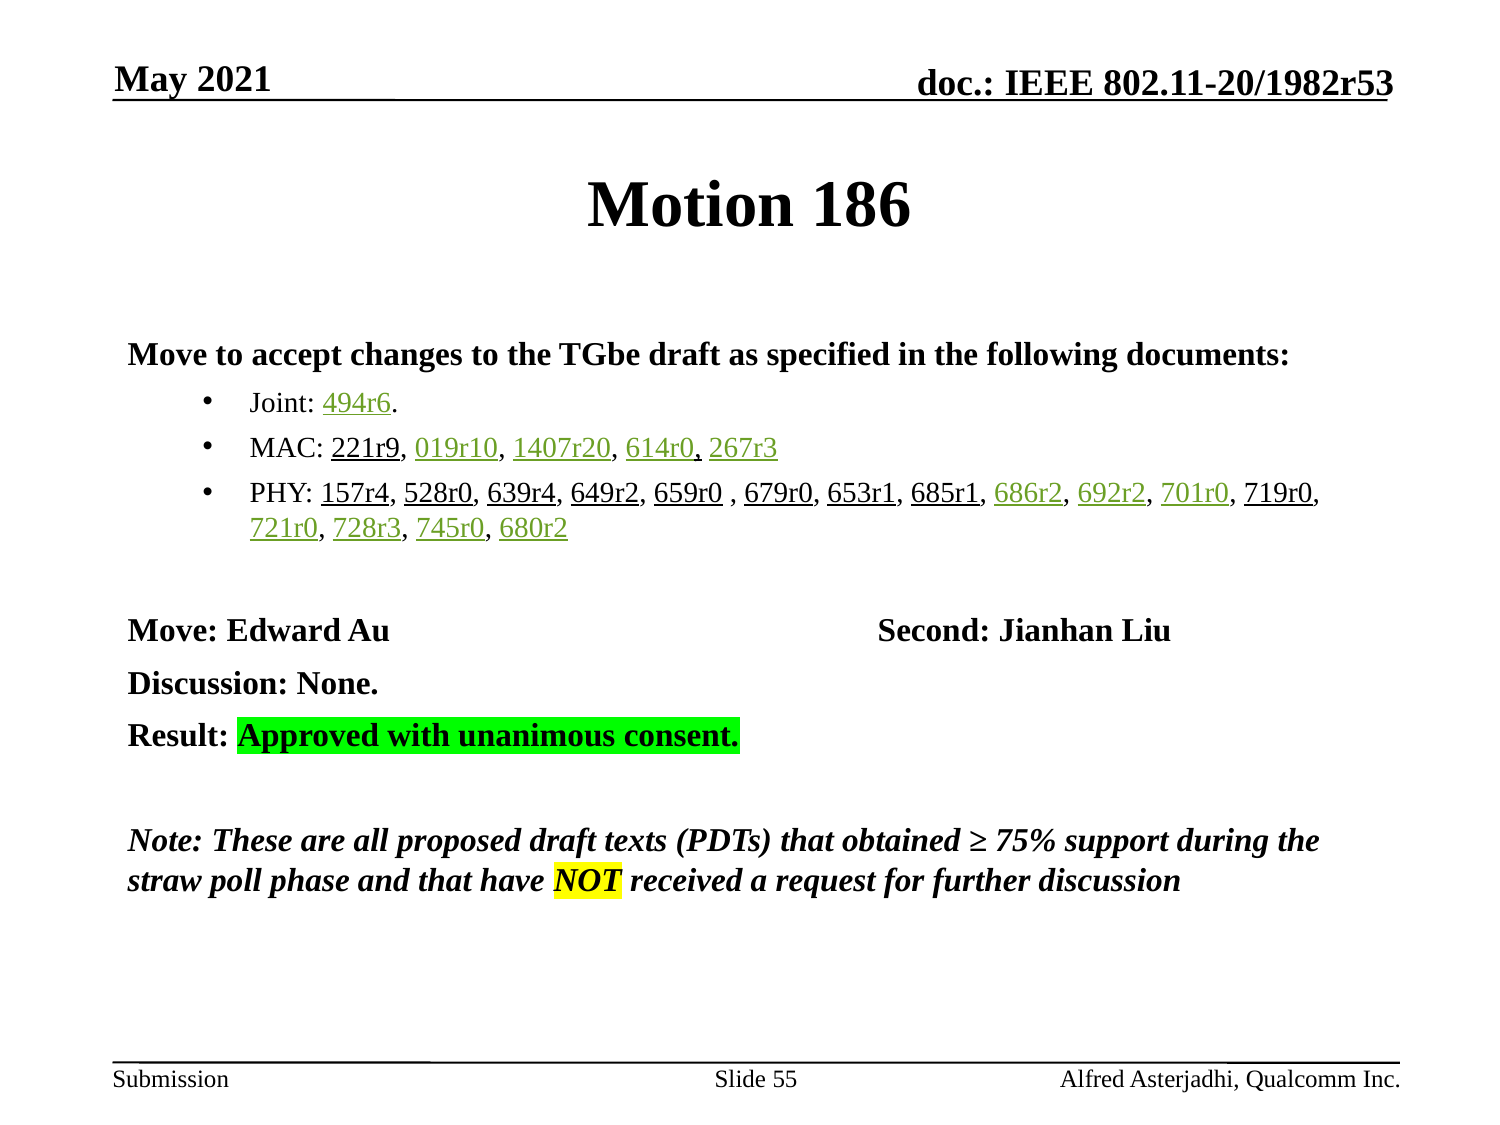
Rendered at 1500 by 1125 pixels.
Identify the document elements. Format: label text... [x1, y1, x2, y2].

slide_number Slide 55 [712, 1061, 800, 1123]
footer Alfred Asterjadhi, Qualcomm Inc. [878, 1061, 1402, 1093]
list Move to accept changes to the TGbe draft as specified in the following documents: Joint: 494r6. MAC: 221r9, 019r10, 1407r20, 614r0, 267r3 PHY: 157r4, 528r0, 639r4, 649r2, 659r0 , 679r0, 653r1, 685r1, 686r2, 692r2, 701r0, 719r0, 721r0, 728r3, 745r0, 680r2 Move: Edward Au Second: Jianhan Liu Discussion: None. Result: Approved with unanimous consent. Note: These are all proposed draft texts (PDTs) that obtained ≥ 75% support during the straw poll phase and that have NOT received a request for further discussion [112, 324, 1388, 1000]
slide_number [114, 54, 423, 100]
title Motion 186 [112, 112, 1388, 288]
